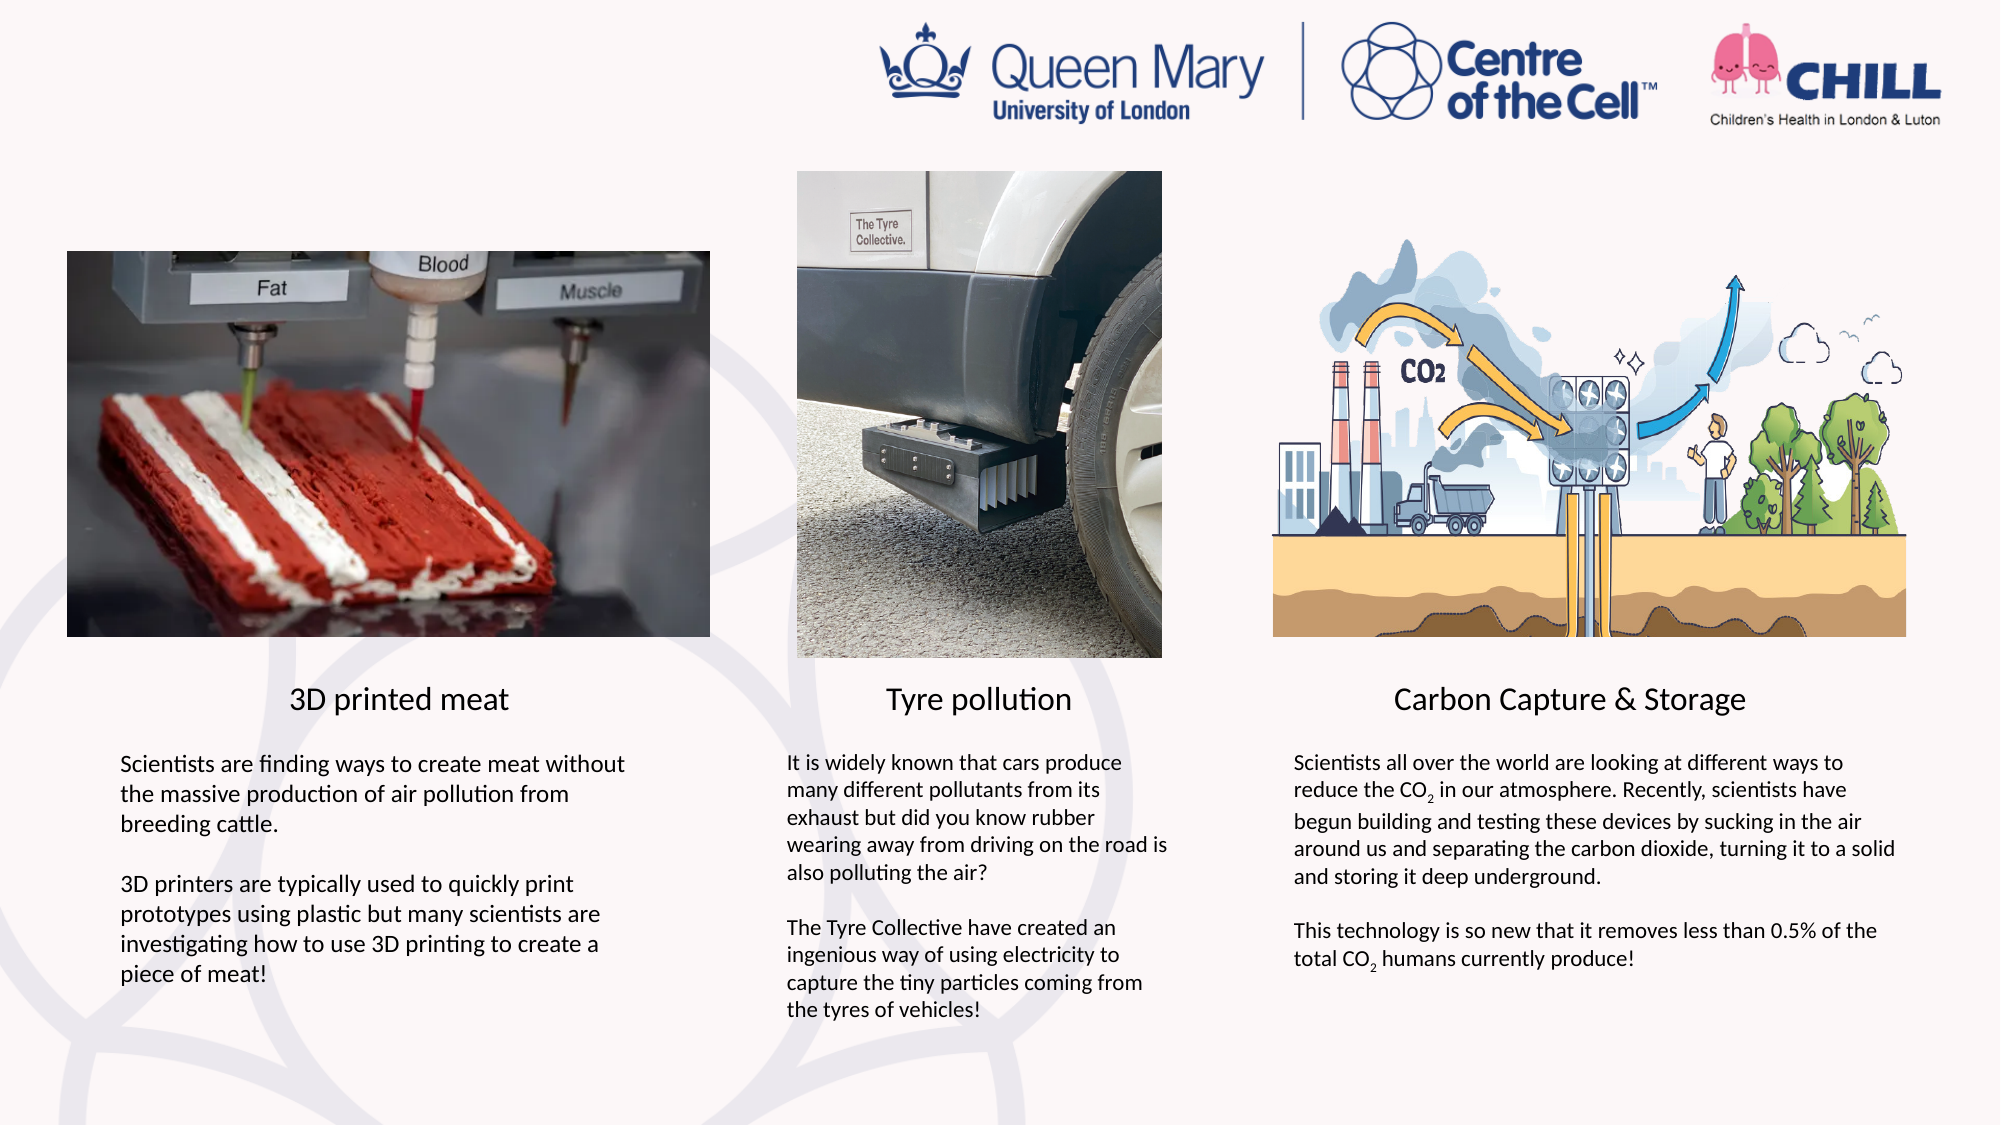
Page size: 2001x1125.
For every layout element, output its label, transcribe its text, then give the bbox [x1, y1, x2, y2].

text_box Scientists are finding ways to create meat without the massive production of air pollution from breeding cattle. 3D printers are typically used to quickly print prototypes using plastic but many scientists are investigating how to use 3D printing to create a piece of meat! [105, 740, 672, 995]
text_box Carbon Capture & Storage [1345, 669, 1796, 725]
picture [0, 0, 2001, 1125]
text_box Tyre pollution [823, 669, 1136, 725]
text_box 3D printed meat [243, 669, 556, 725]
text_box It is widely known that cars produce many different pollutants from its exhaust but did you know rubber wearing away from driving on the road is also polluting the air? The Tyre Collective have created an ingenious way of using electricity to capture the tiny particles coming from the tyres of vehicles! [772, 740, 1187, 1030]
text_box Scientists all over the world are looking at different ways to reduce the CO2 in our atmosphere. Recently, scientists have begun building and testing these devices by sucking in the air around us and separating the carbon dioxide, turning it to a solid and storing it deep underground. This technology is so new that it removes less than 0.5% of the total CO2 humans currently produce! [1279, 740, 1914, 983]
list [1249, 224, 1928, 637]
